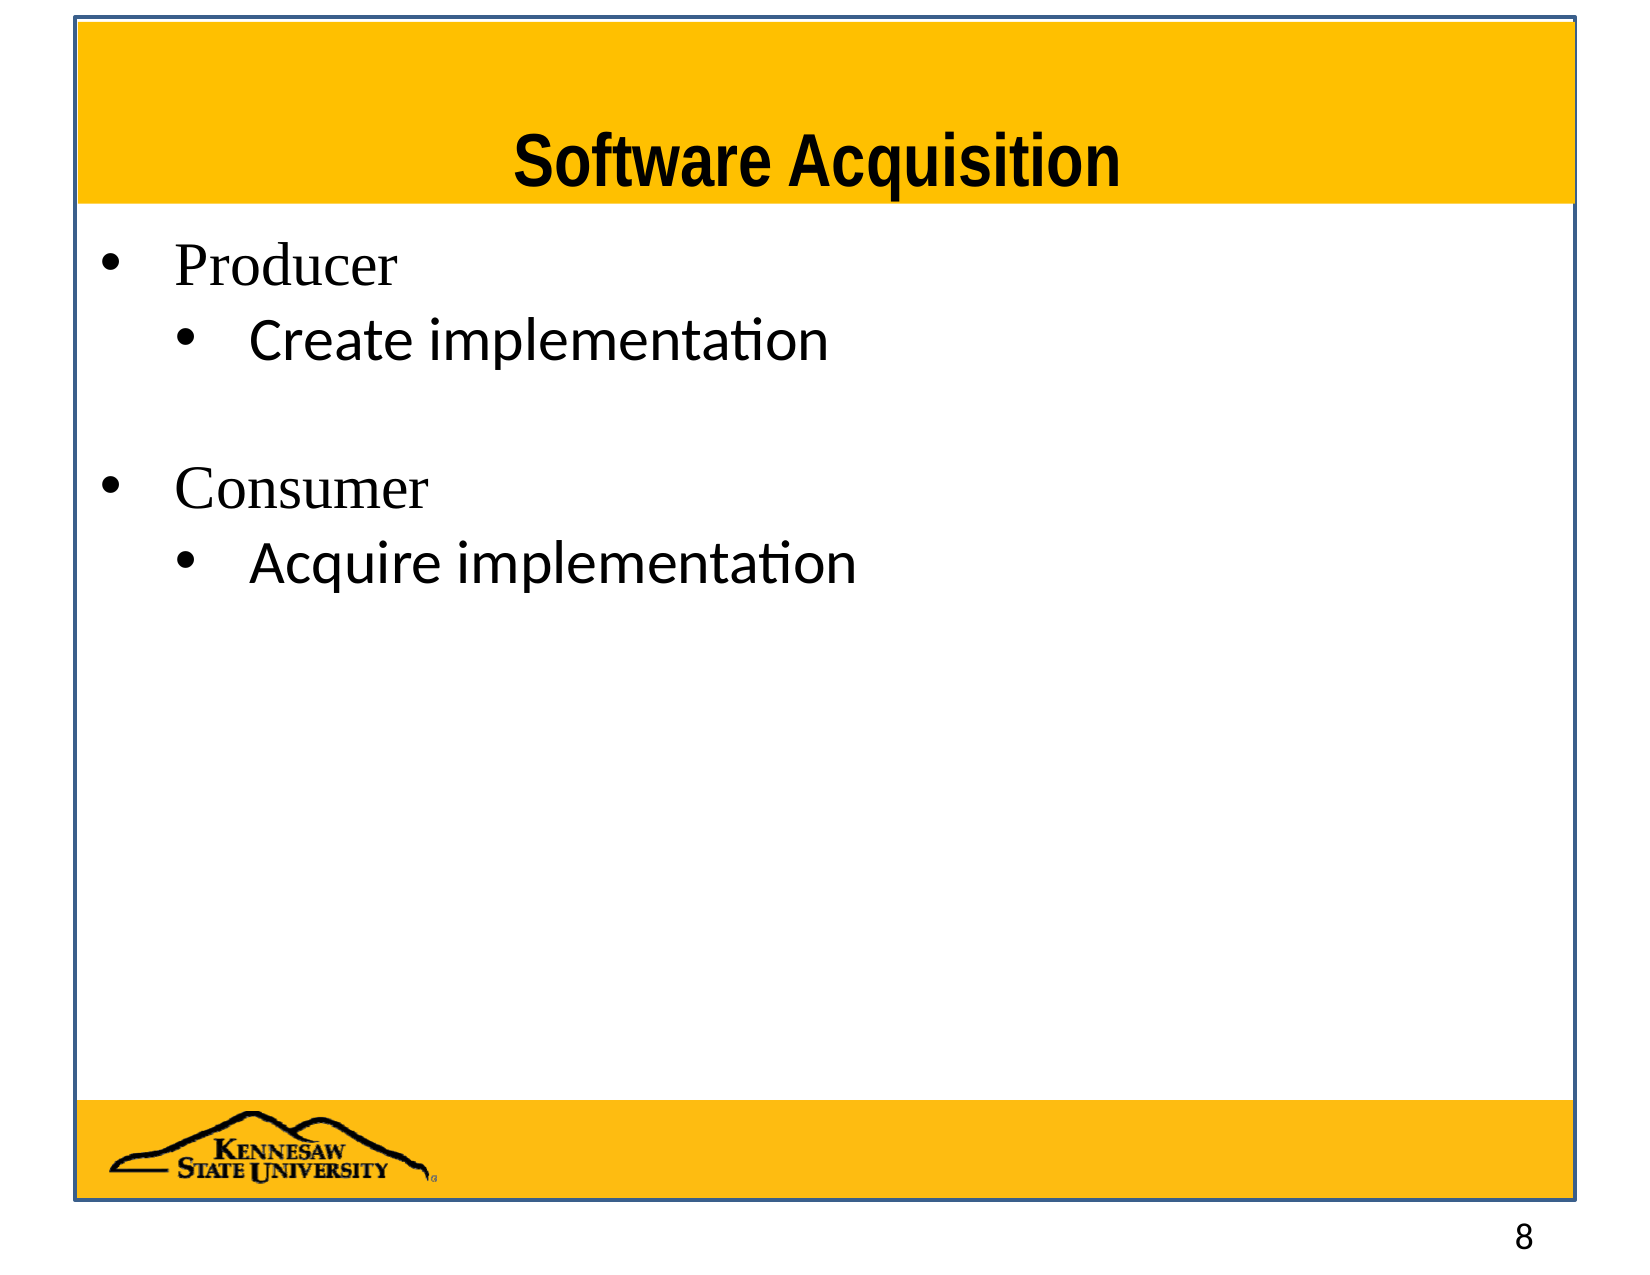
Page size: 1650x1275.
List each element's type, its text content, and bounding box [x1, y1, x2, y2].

picture [108, 1111, 437, 1184]
title Software Acquisition [77, 21, 1575, 204]
list Producer Create implementation Consumer Acquire implementation [99, 223, 1550, 1032]
